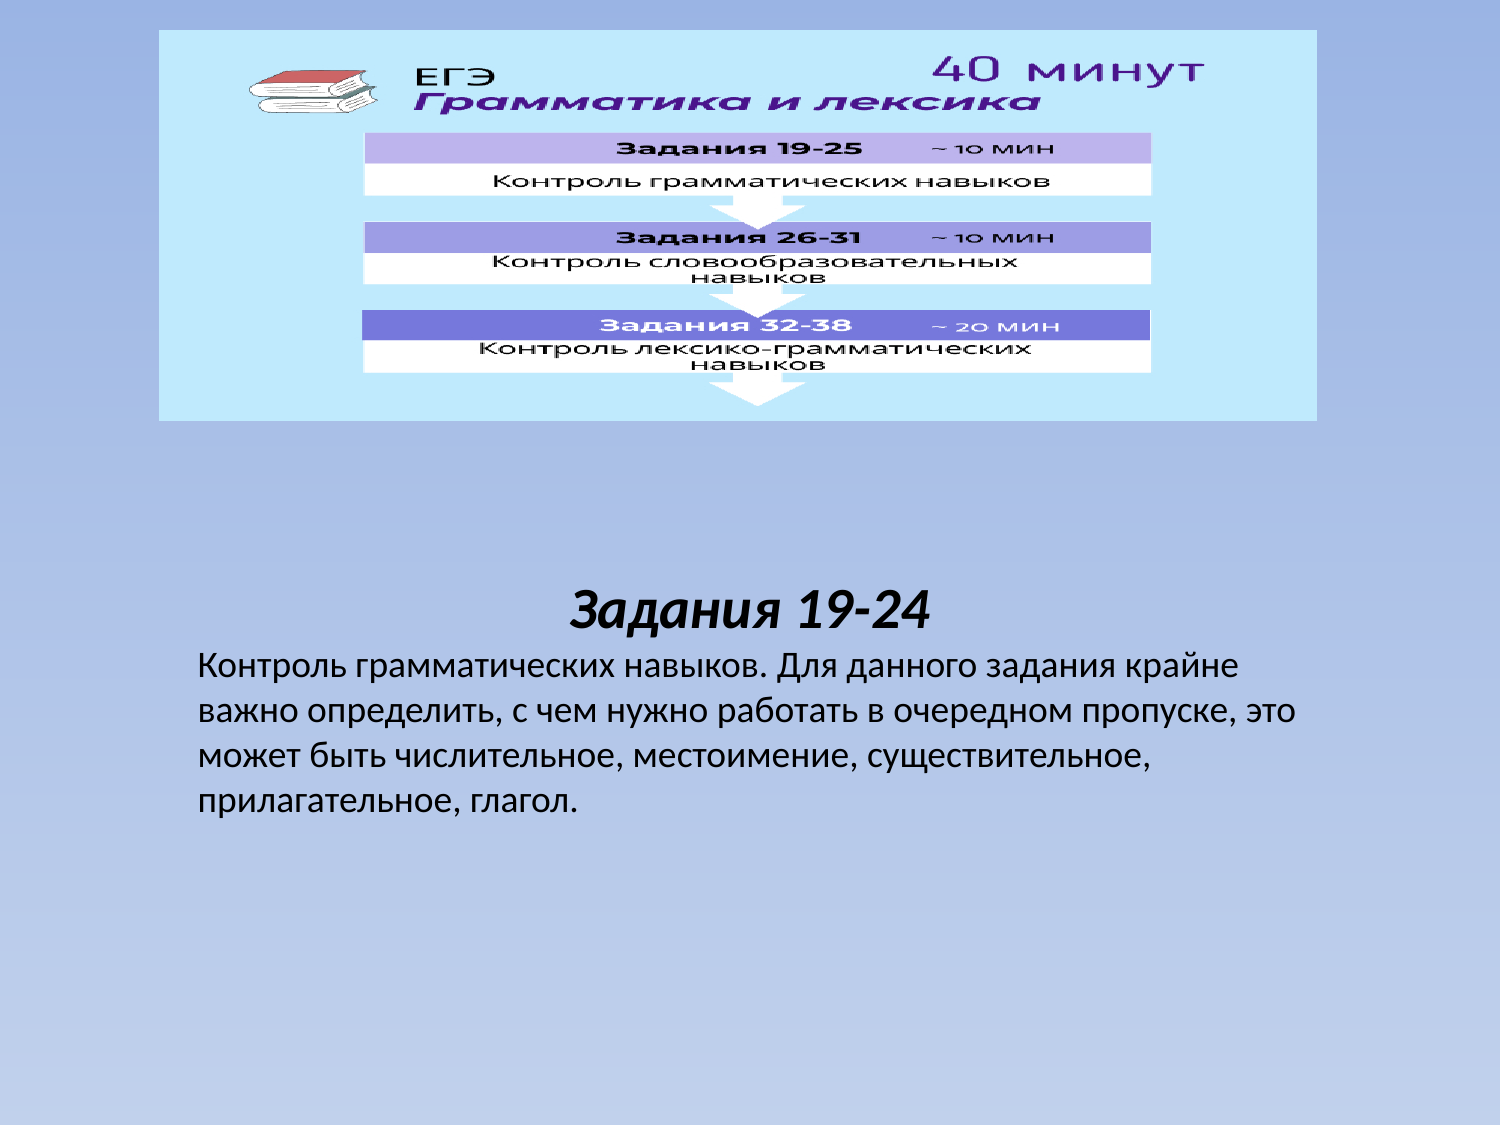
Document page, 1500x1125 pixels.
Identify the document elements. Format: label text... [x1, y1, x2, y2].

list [159, 30, 1318, 421]
text_box Задания 19-24 Контроль грамматических навыков. Для данного задания крайне важно определить, с чем нужно работать в очередном пропуске, это может быть числительное, местоимение, существительное, прилагательное, глагол. [182, 562, 1317, 828]
